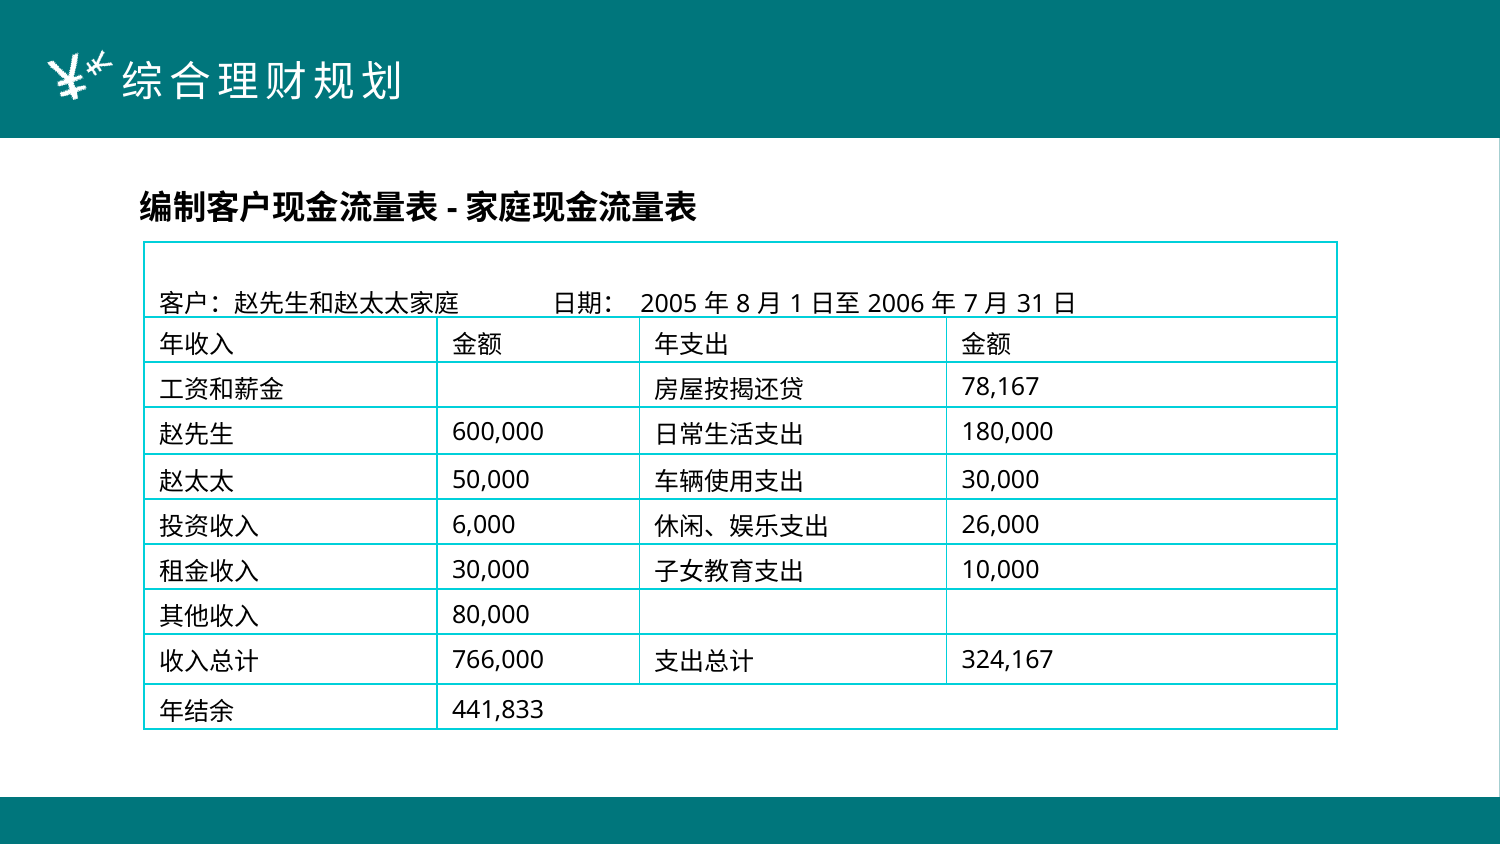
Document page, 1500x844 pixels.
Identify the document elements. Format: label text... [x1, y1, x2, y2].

text_box 编制客户现金流量表-家庭现金流量表 [124, 166, 1161, 234]
table_cell 6,000 [438, 500, 639, 543]
table_cell 支出总计 [640, 635, 946, 683]
table_cell 休闲、娱乐支出 [640, 500, 946, 543]
table_cell 车辆使用支出 [640, 455, 946, 498]
table_cell 80,000 [438, 590, 639, 633]
table_cell 工资和薪金 [145, 363, 436, 406]
table_cell 金额 [947, 318, 1336, 361]
table_cell 日常生活支出 [640, 408, 946, 453]
table_cell 金额 [438, 318, 639, 361]
table_cell 收入总计 [145, 635, 436, 683]
table_cell 50,000 [438, 455, 639, 498]
table_cell 30,000 [947, 455, 1336, 498]
table_cell 30,000 [438, 545, 639, 588]
table_cell 赵太太 [145, 455, 436, 498]
table_cell 其他收入 [145, 590, 436, 633]
table_cell 766,000 [438, 635, 639, 683]
table_cell 投资收入 [145, 500, 436, 543]
table_cell 子女教育支出 [640, 545, 946, 588]
table_cell 10,000 [947, 545, 1336, 588]
table_cell 租金收入 [145, 545, 436, 588]
table_cell 600,000 [438, 408, 639, 453]
table_cell 180,000 [947, 408, 1336, 453]
table_cell [640, 590, 946, 633]
table_cell 441,833 [438, 685, 1336, 728]
table_cell 房屋按揭还贷 [640, 363, 946, 406]
table_cell 324,167 [947, 635, 1336, 683]
table_cell 赵先生 [145, 408, 436, 453]
table_cell [438, 363, 639, 406]
table_cell 26,000 [947, 500, 1336, 543]
table_cell 年支出 [640, 318, 946, 361]
table_cell [947, 590, 1336, 633]
table_cell 年收入 [145, 318, 436, 361]
table_cell 78,167 [947, 363, 1336, 406]
table_cell 年结余 [145, 685, 436, 728]
table_header 客户：赵先生和赵太太家庭 日期： 2005年8月1日至2006年7月31日 [145, 243, 1336, 316]
